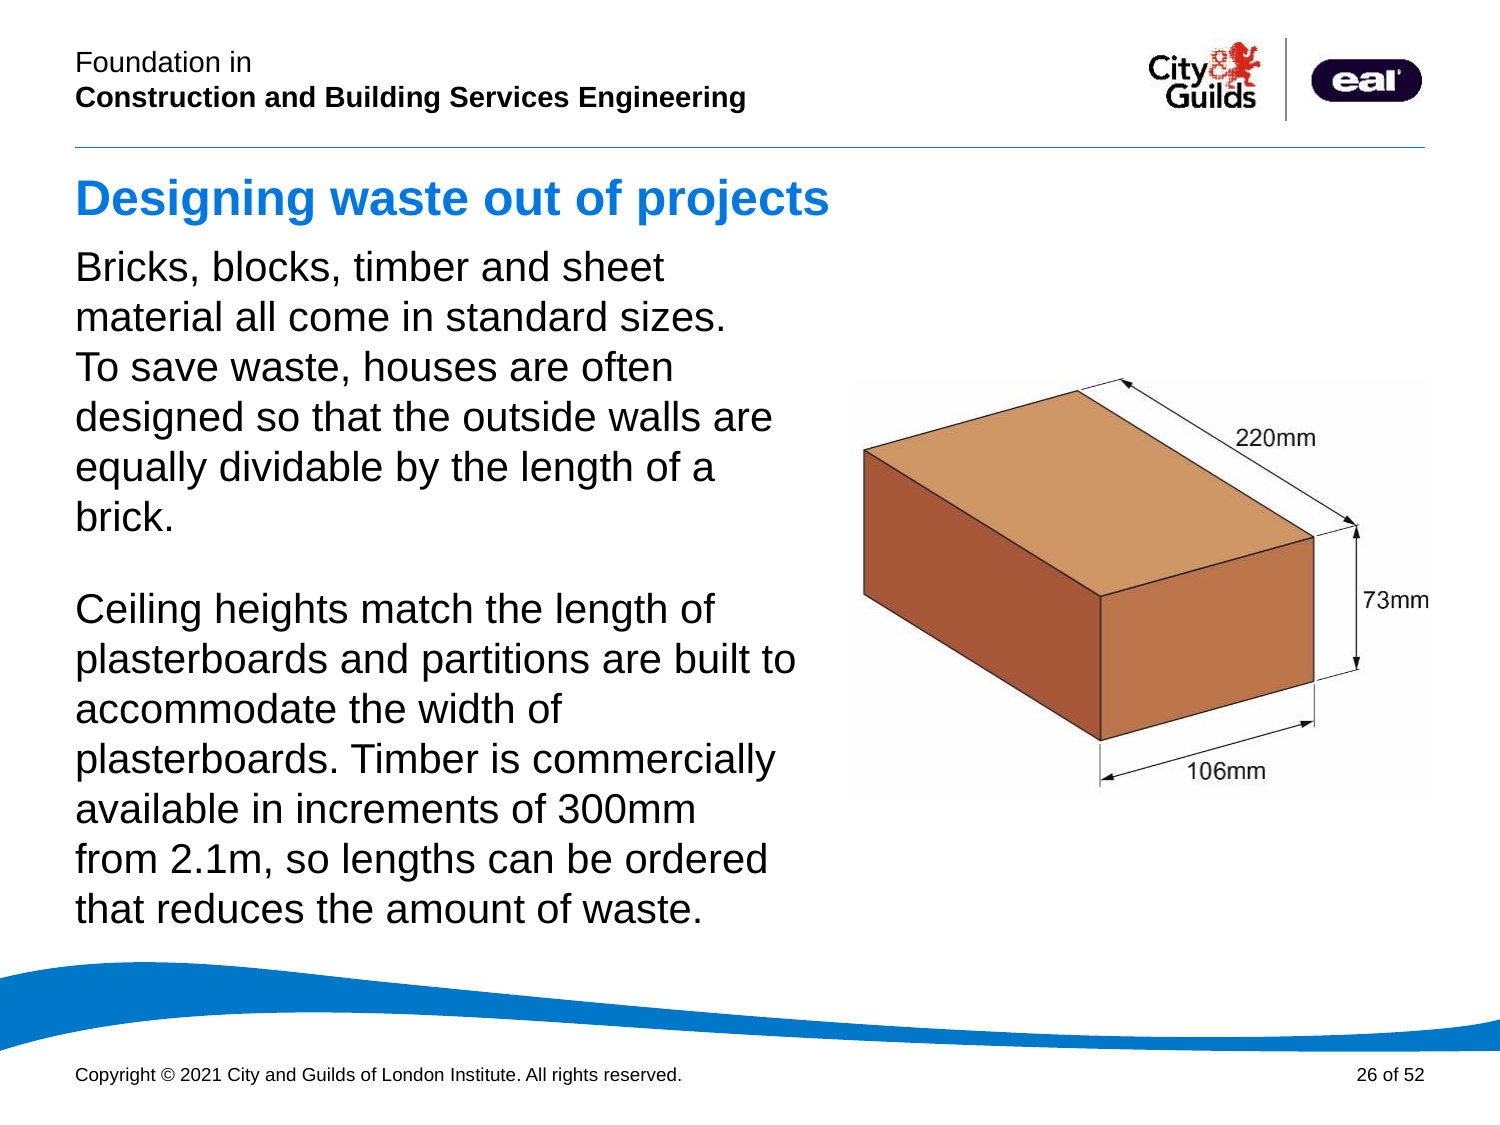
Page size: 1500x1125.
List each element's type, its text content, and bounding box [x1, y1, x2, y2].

picture [852, 377, 1430, 803]
title Designing waste out of projects [74, 165, 1426, 229]
picture [1149, 38, 1422, 121]
list Bricks, blocks, timber and sheet material all come in standard sizes. To save waste, houses are often designed so that the outside walls are equally dividable by the length of a brick. Ceiling heights match the length of plasterboards and partitions are built to accommodate the width of plasterboards. Timber is commercially available in increments of 300mm from 2.1m, so lengths can be ordered that reduces the amount of waste. [74, 239, 798, 1012]
